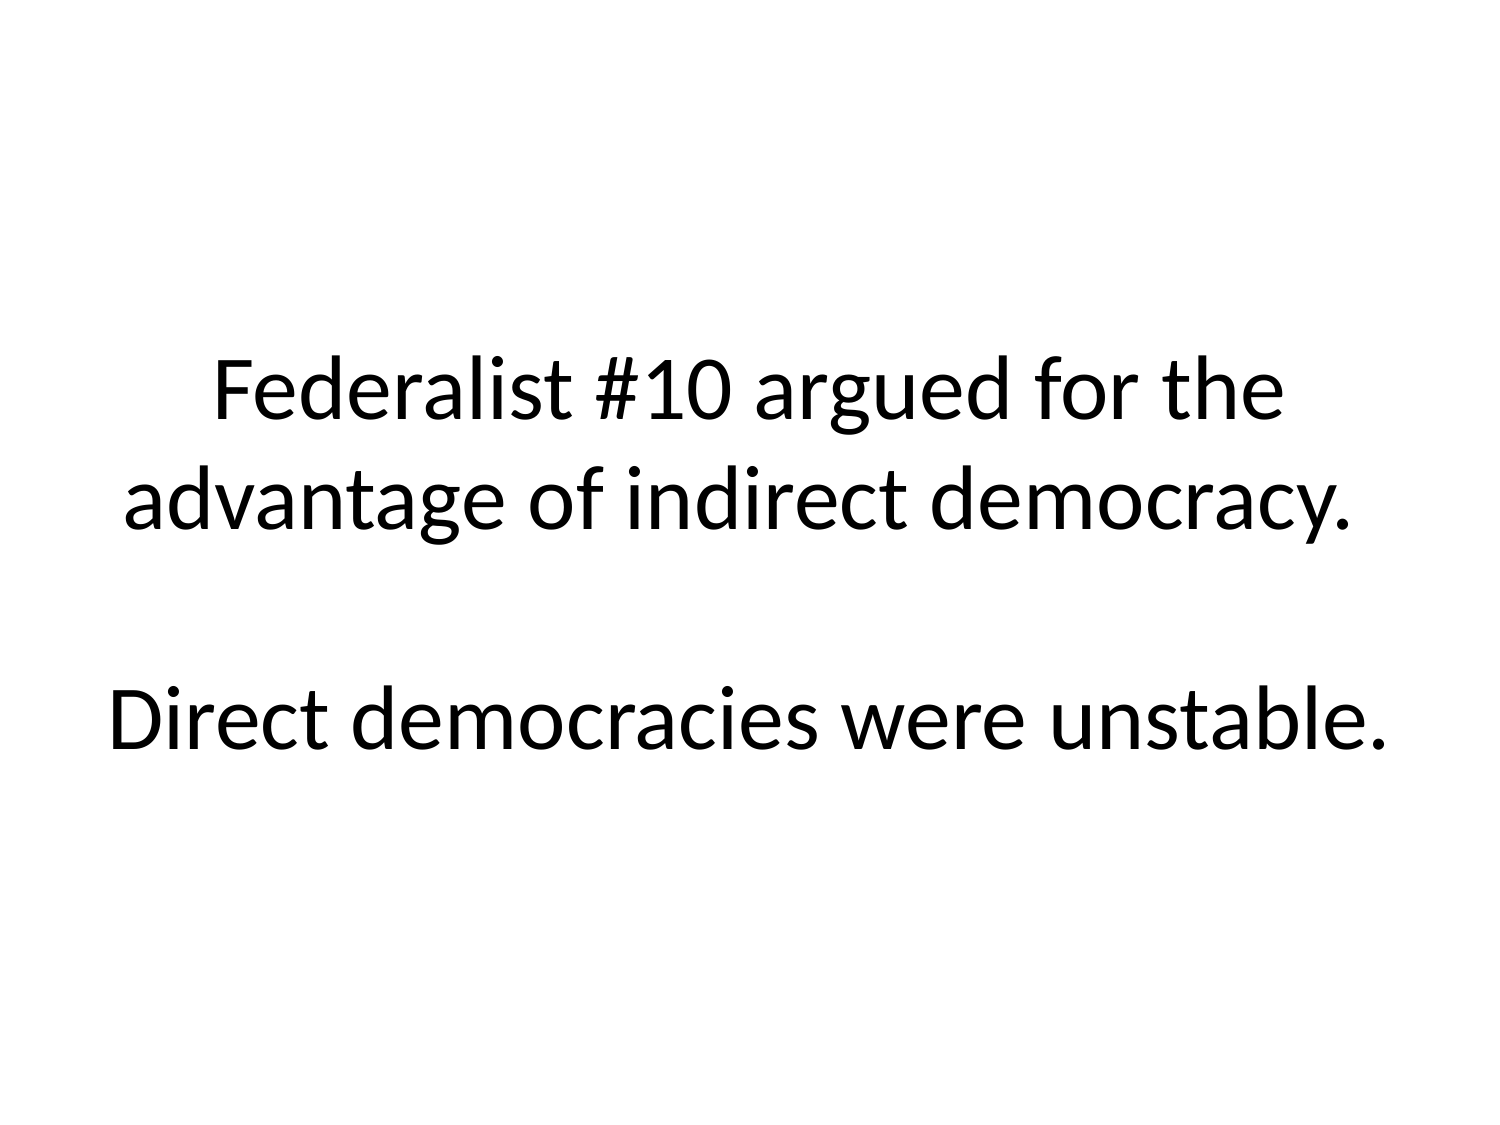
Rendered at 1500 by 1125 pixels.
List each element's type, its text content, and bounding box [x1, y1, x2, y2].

title Federalist #10 argued for the advantage of indirect democracy. Direct democracies were unstable. [74, 44, 1426, 1051]
